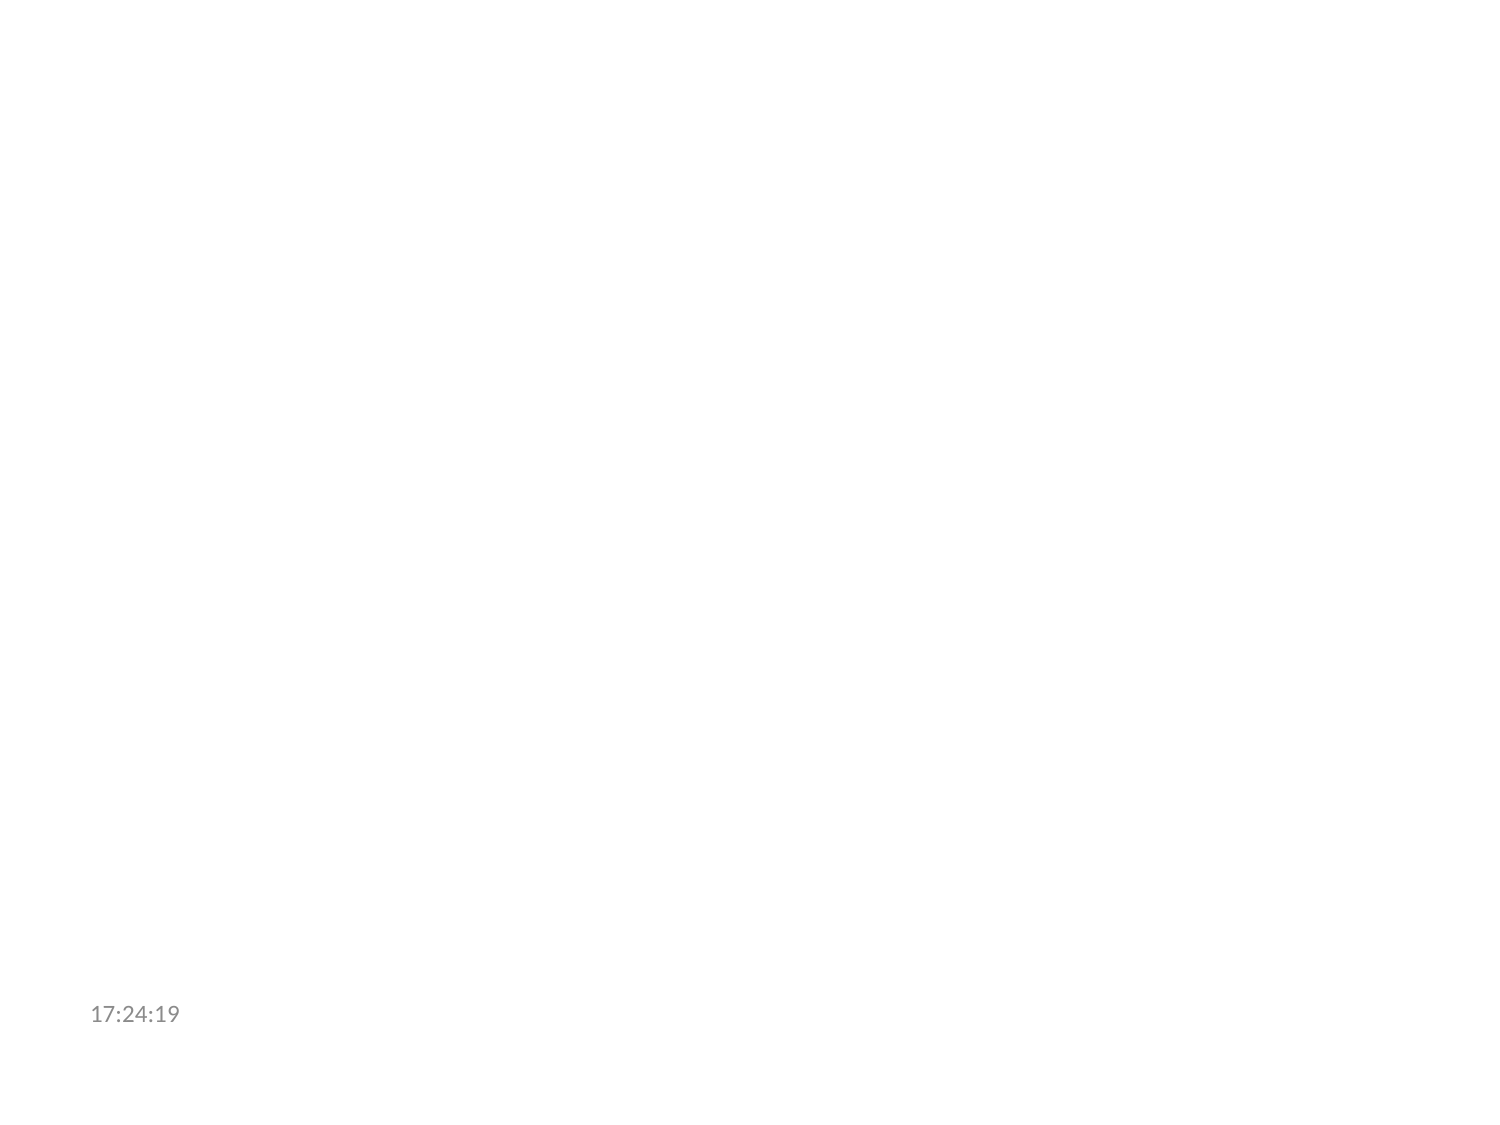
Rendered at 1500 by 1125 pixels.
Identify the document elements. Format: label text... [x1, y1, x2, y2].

text_box 15:35:09 [75, 982, 425, 1043]
